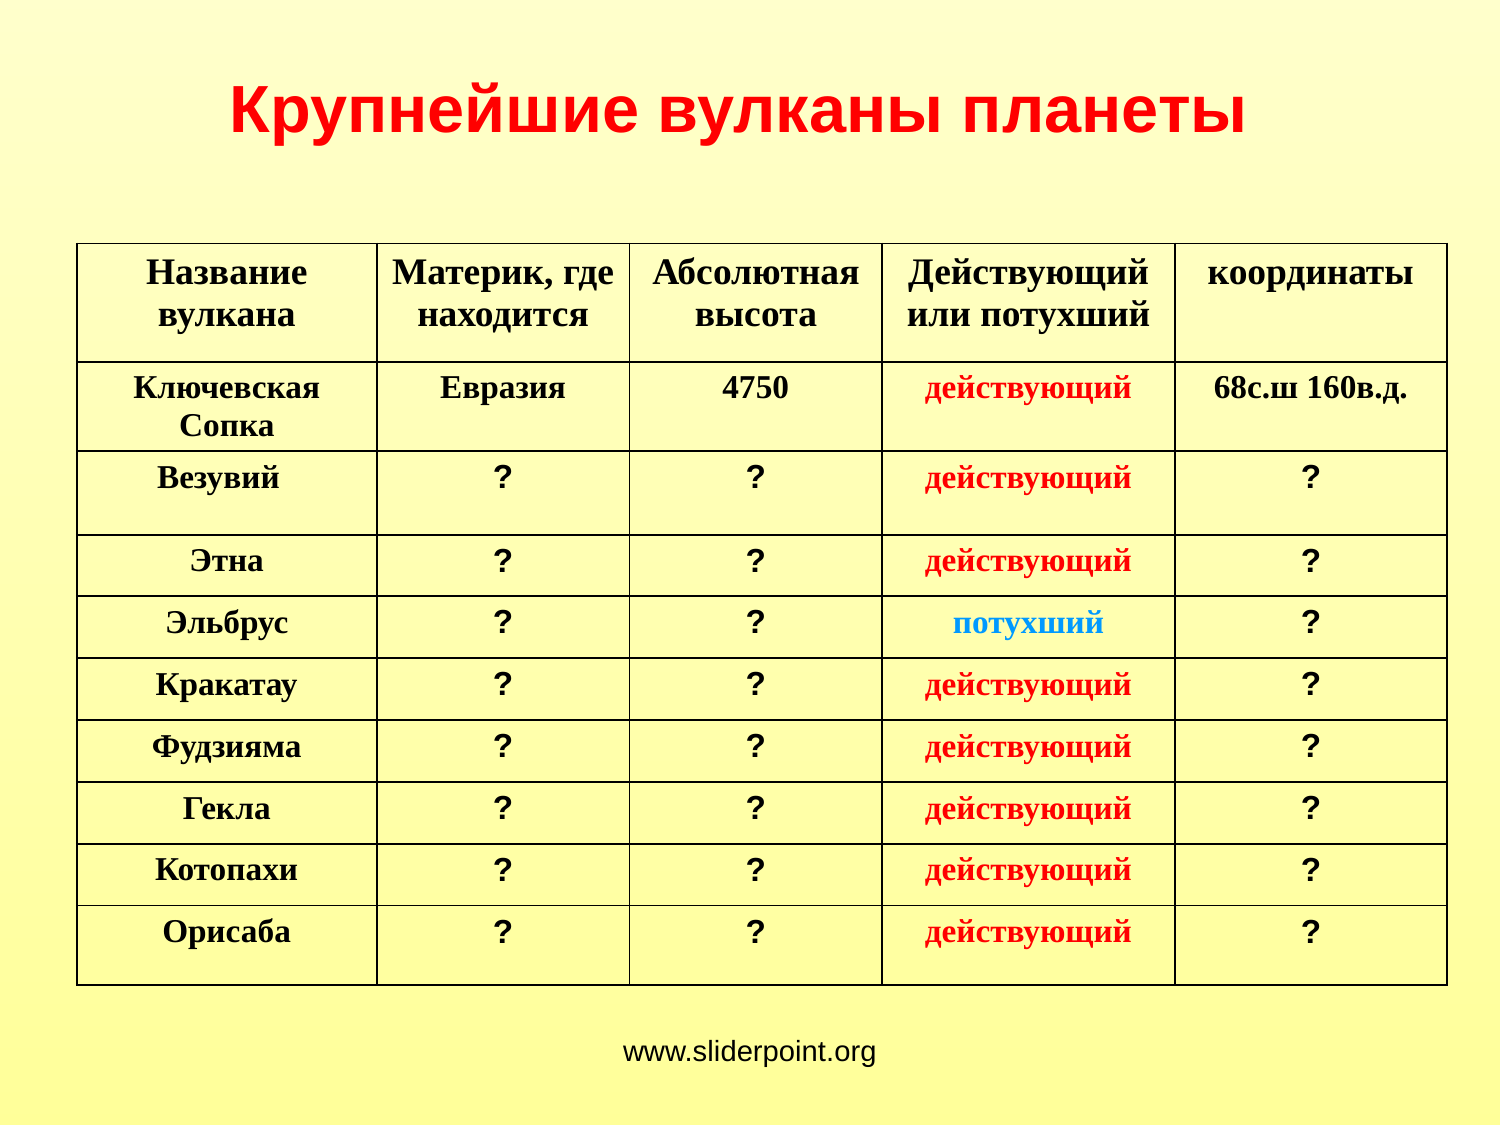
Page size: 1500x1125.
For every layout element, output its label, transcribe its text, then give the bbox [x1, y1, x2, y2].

table_header Абсолютная высота [630, 244, 881, 361]
table_cell Везувий [78, 452, 376, 534]
text_box [230, 66, 1353, 127]
table_cell ? [1176, 845, 1446, 905]
table_cell действующий [883, 536, 1174, 595]
table_cell ? [630, 452, 881, 534]
table_cell действующий [883, 721, 1174, 781]
table_cell ? [378, 845, 629, 905]
table_cell ? [1176, 452, 1446, 534]
table_cell Этна [78, 536, 376, 595]
table_cell действующий [883, 845, 1174, 905]
table_header Действующий или потухший [883, 244, 1174, 361]
table_cell Кракатау [78, 659, 376, 719]
table_cell ? [378, 659, 629, 719]
table_cell Ключевская Сопка [78, 363, 376, 450]
table_cell ? [1176, 597, 1446, 657]
table_cell действующий [883, 783, 1174, 843]
table_cell 68с.ш 160в.д. [1176, 363, 1446, 450]
table_cell ? [378, 536, 629, 595]
title Крупнейшие вулканы планеты [76, 66, 1428, 197]
table_header координаты [1176, 244, 1446, 361]
table_cell ? [630, 783, 881, 843]
table_header Название вулкана [78, 244, 376, 361]
table_cell ? [630, 845, 881, 905]
table_cell Эльбрус [78, 597, 376, 657]
table_cell действующий [883, 363, 1174, 450]
table_cell ? [630, 659, 881, 719]
table_cell ? [630, 906, 881, 984]
table_cell ? [378, 597, 629, 657]
table_cell действующий [883, 906, 1174, 984]
table_cell Орисаба [78, 906, 376, 984]
table_cell ? [378, 721, 629, 781]
table_cell ? [1176, 906, 1446, 984]
table_cell Евразия [378, 363, 629, 450]
table_cell Гекла [78, 783, 376, 843]
table_cell ? [630, 536, 881, 595]
footer www.sliderpoint.org [512, 1024, 988, 1103]
table_cell ? [1176, 721, 1446, 781]
table_cell Котопахи [78, 845, 376, 905]
table_cell ? [1176, 536, 1446, 595]
table_cell действующий [883, 452, 1174, 534]
table_cell ? [630, 721, 881, 781]
table_cell 4750 [630, 363, 881, 450]
table_cell ? [1176, 659, 1446, 719]
table_cell ? [1176, 783, 1446, 843]
table_cell потухший [883, 597, 1174, 657]
table_cell ? [630, 597, 881, 657]
table_cell ? [378, 452, 629, 534]
table_cell Фудзияма [78, 721, 376, 781]
table_cell действующий [883, 659, 1174, 719]
table_cell ? [378, 906, 629, 984]
table_header Материк, где находится [378, 244, 629, 361]
table_cell ? [378, 783, 629, 843]
